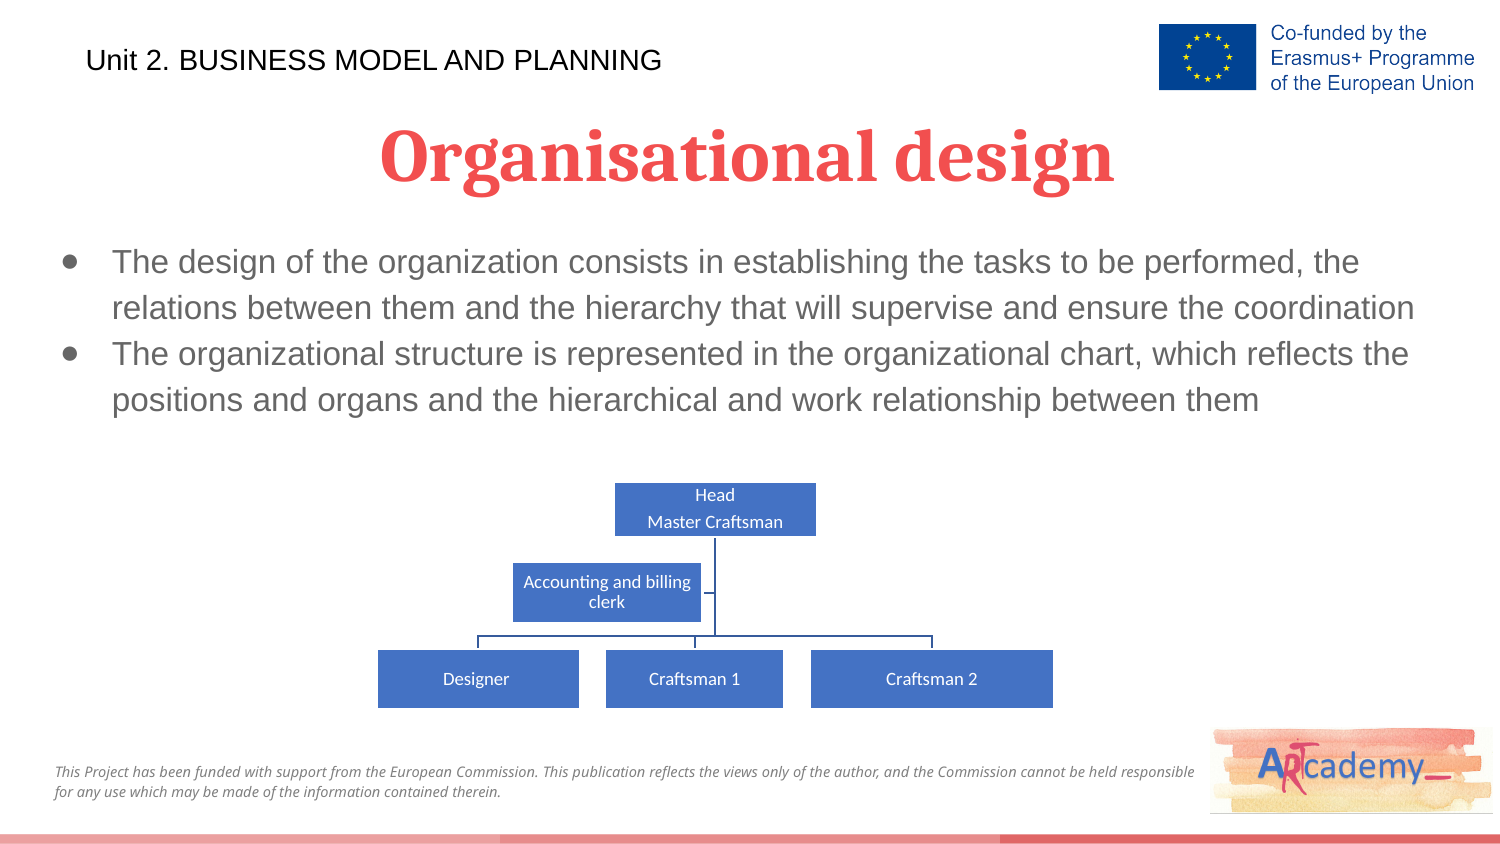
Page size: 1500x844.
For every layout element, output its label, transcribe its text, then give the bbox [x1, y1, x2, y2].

picture [1158, 24, 1474, 94]
text_box Unit 2. BUSINESS MODEL AND PLANNING [70, 33, 750, 84]
list The design of the organization consists in establishing the tasks to be performed, the relations between them and the hierarchy that will supervise and ensure the coordination The organizational structure is represented in the organizational chart, which reflects the positions and organs and the hierarchical and work relationship between them [21, 219, 1479, 732]
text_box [350, 481, 1081, 710]
text_box This Project has been funded with support from the European Commission. This publication reflects the views only of the author, and the Commission cannot be held responsible for any use which may be made of the information contained therein. [39, 754, 1205, 799]
picture [1210, 709, 1493, 844]
title Organisational design [9, 84, 1487, 212]
